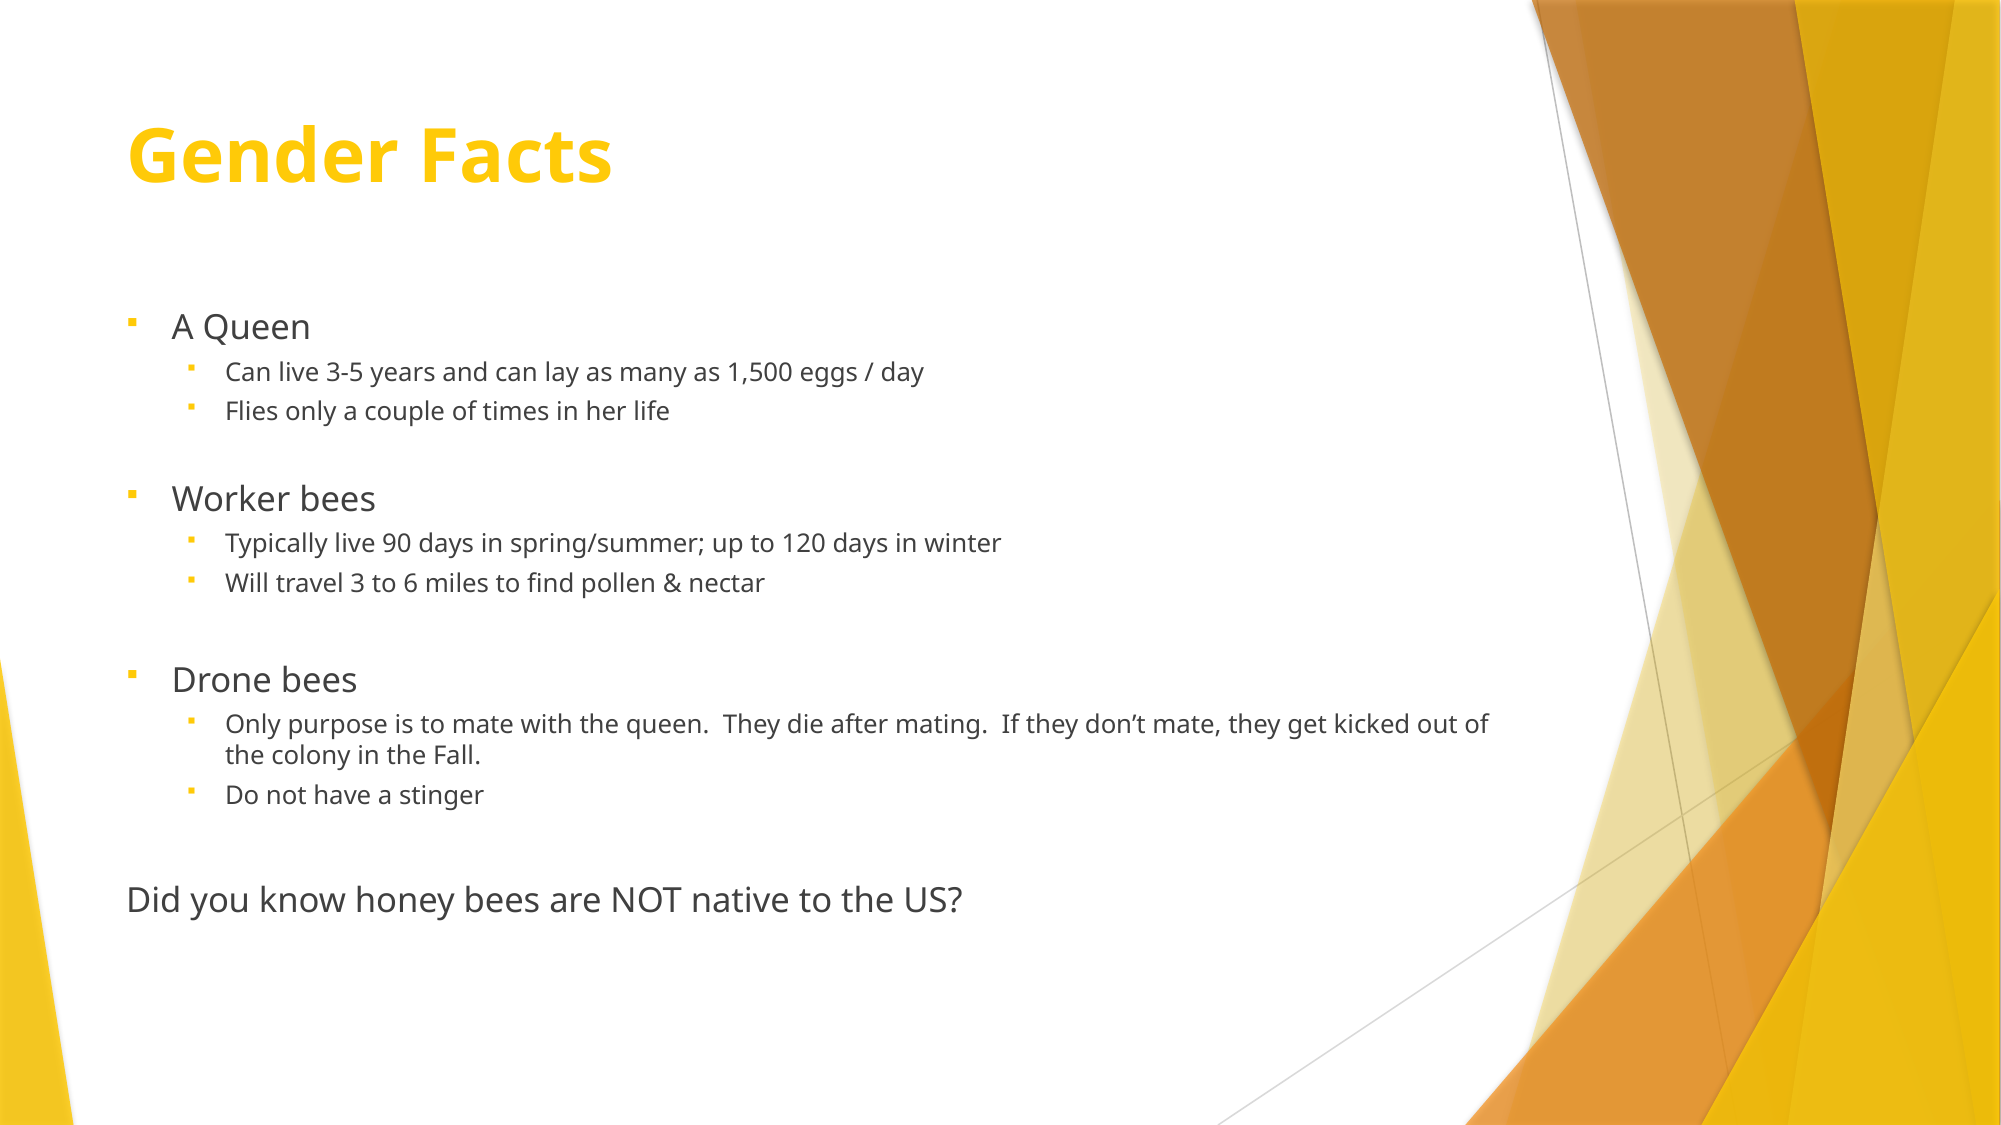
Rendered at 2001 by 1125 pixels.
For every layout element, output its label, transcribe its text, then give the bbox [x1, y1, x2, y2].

list A Queen Can live 3-5 years and can lay as many as 1,500 eggs / day Flies only a couple of times in her life Worker bees Typically live 90 days in spring/summer; up to 120 days in winter Will travel 3 to 6 miles to find pollen & nectar Drone bees Only purpose is to mate with the queen. They die after mating. If they don’t mate, they get kicked out of the colony in the Fall. Do not have a stinger Did you know honey bees are NOT native to the US? [111, 297, 1522, 935]
title Gender Facts [111, 99, 1522, 245]
